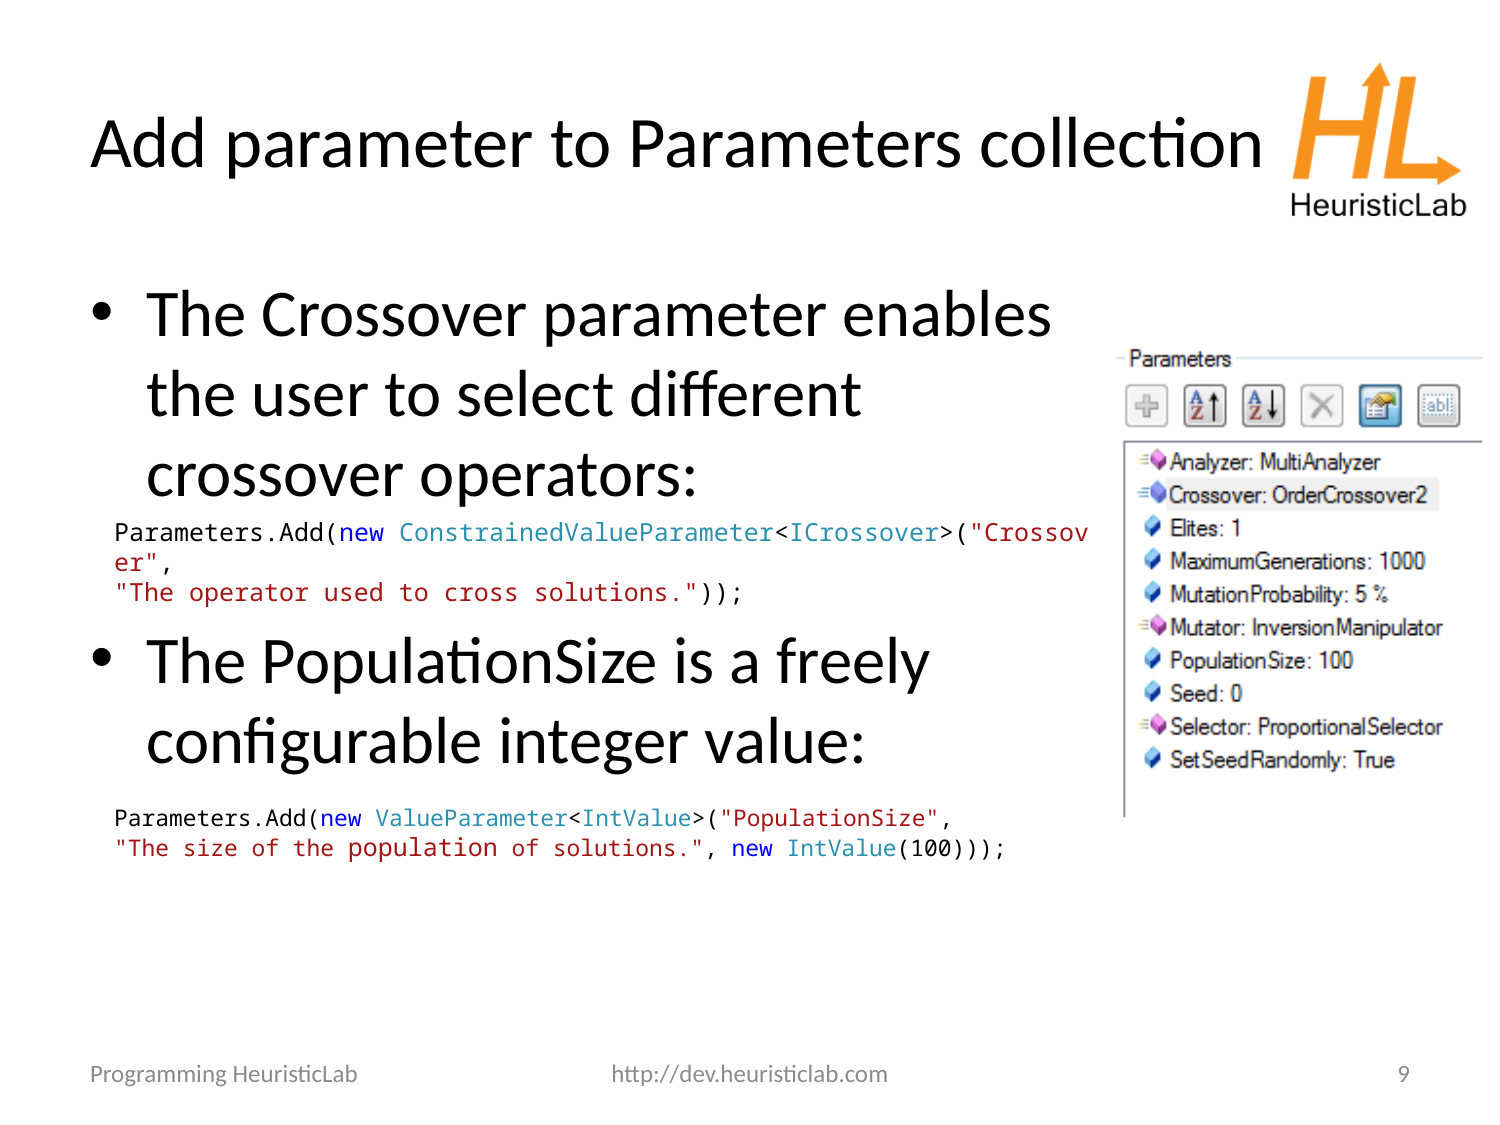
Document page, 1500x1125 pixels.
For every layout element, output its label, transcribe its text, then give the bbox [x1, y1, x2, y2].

list The Crossover parameter enables the user to select different crossover operators: The PopulationSize is a freely configurable integer value: [75, 262, 1117, 1005]
picture [1281, 27, 1474, 244]
text_box Parameters.Add(new ValueParameter<IntValue>("PopulationSize", "The size of the population of solutions.", new IntValue(100))); [99, 796, 1117, 869]
slide_number 9 [1074, 1042, 1425, 1103]
footer http://dev.heuristiclab.com [512, 1042, 988, 1103]
title Add parameter to Parameters collection [75, 45, 1282, 233]
slide_number Programming HeuristicLab [75, 1042, 425, 1103]
picture [1115, 337, 1483, 817]
text_box Parameters.Add(new ConstrainedValueParameter<ICrossover>("Crossover", "The operator used to cross solutions.")); [99, 509, 1110, 615]
